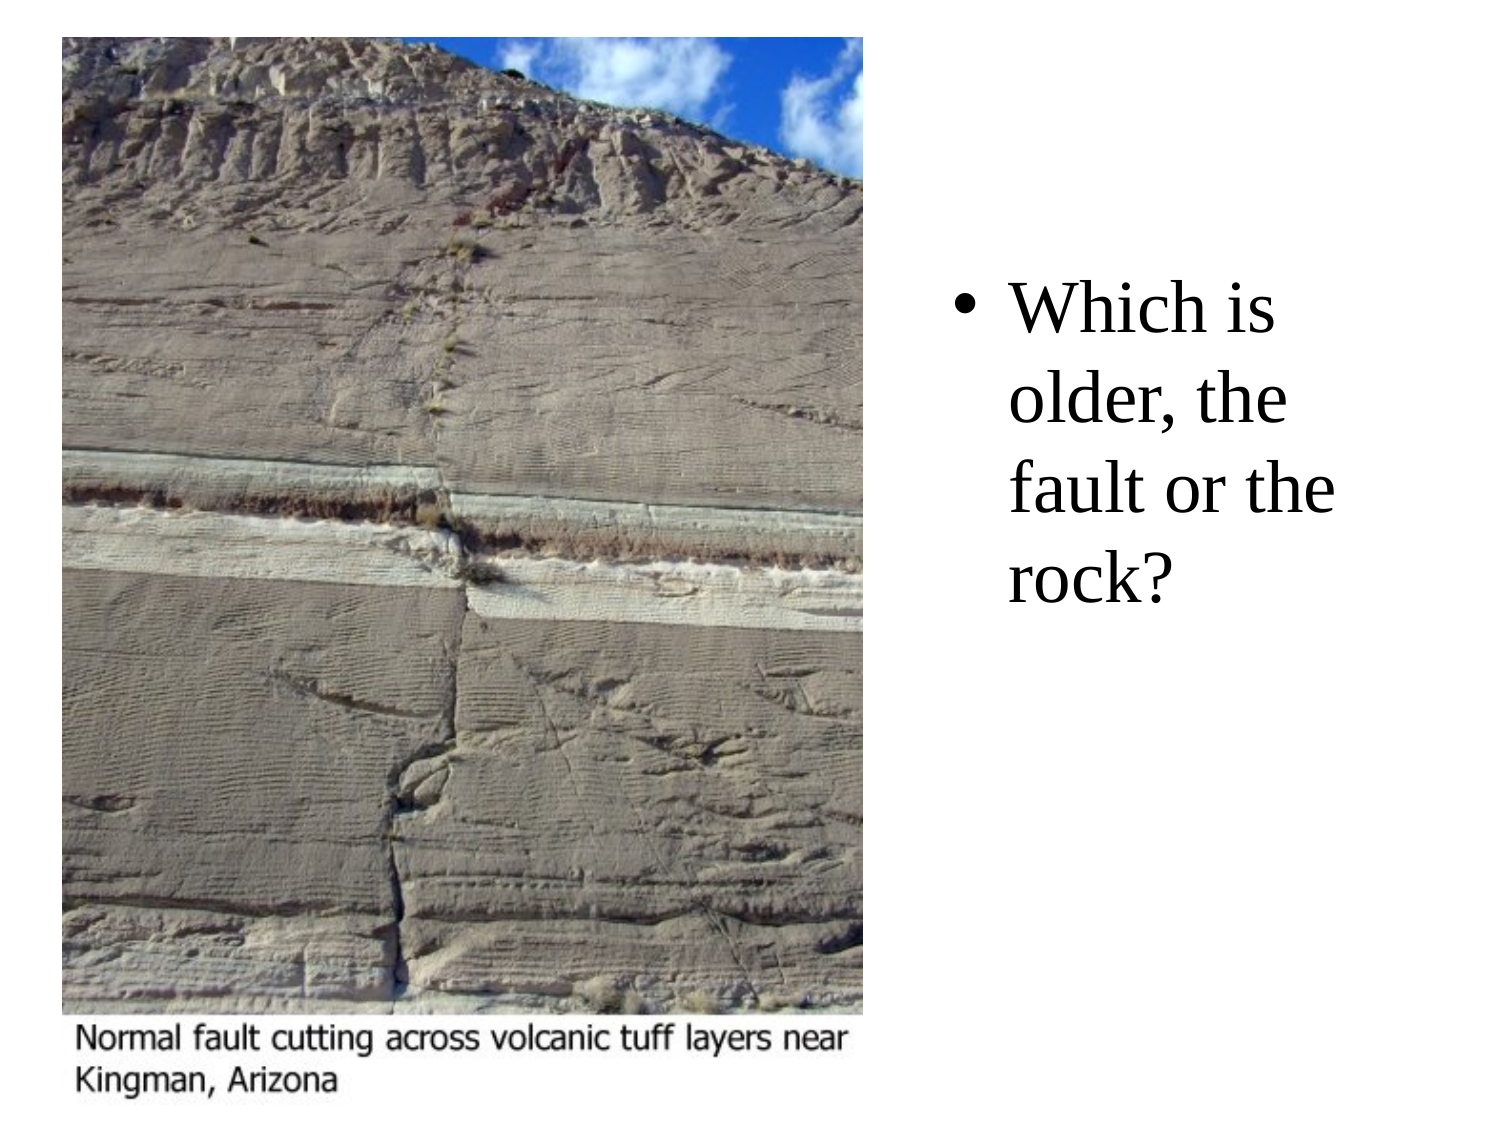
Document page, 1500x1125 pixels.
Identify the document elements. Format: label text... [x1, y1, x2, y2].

picture [62, 37, 863, 1105]
text_box Which is older, the fault or the rock? [937, 249, 1400, 625]
